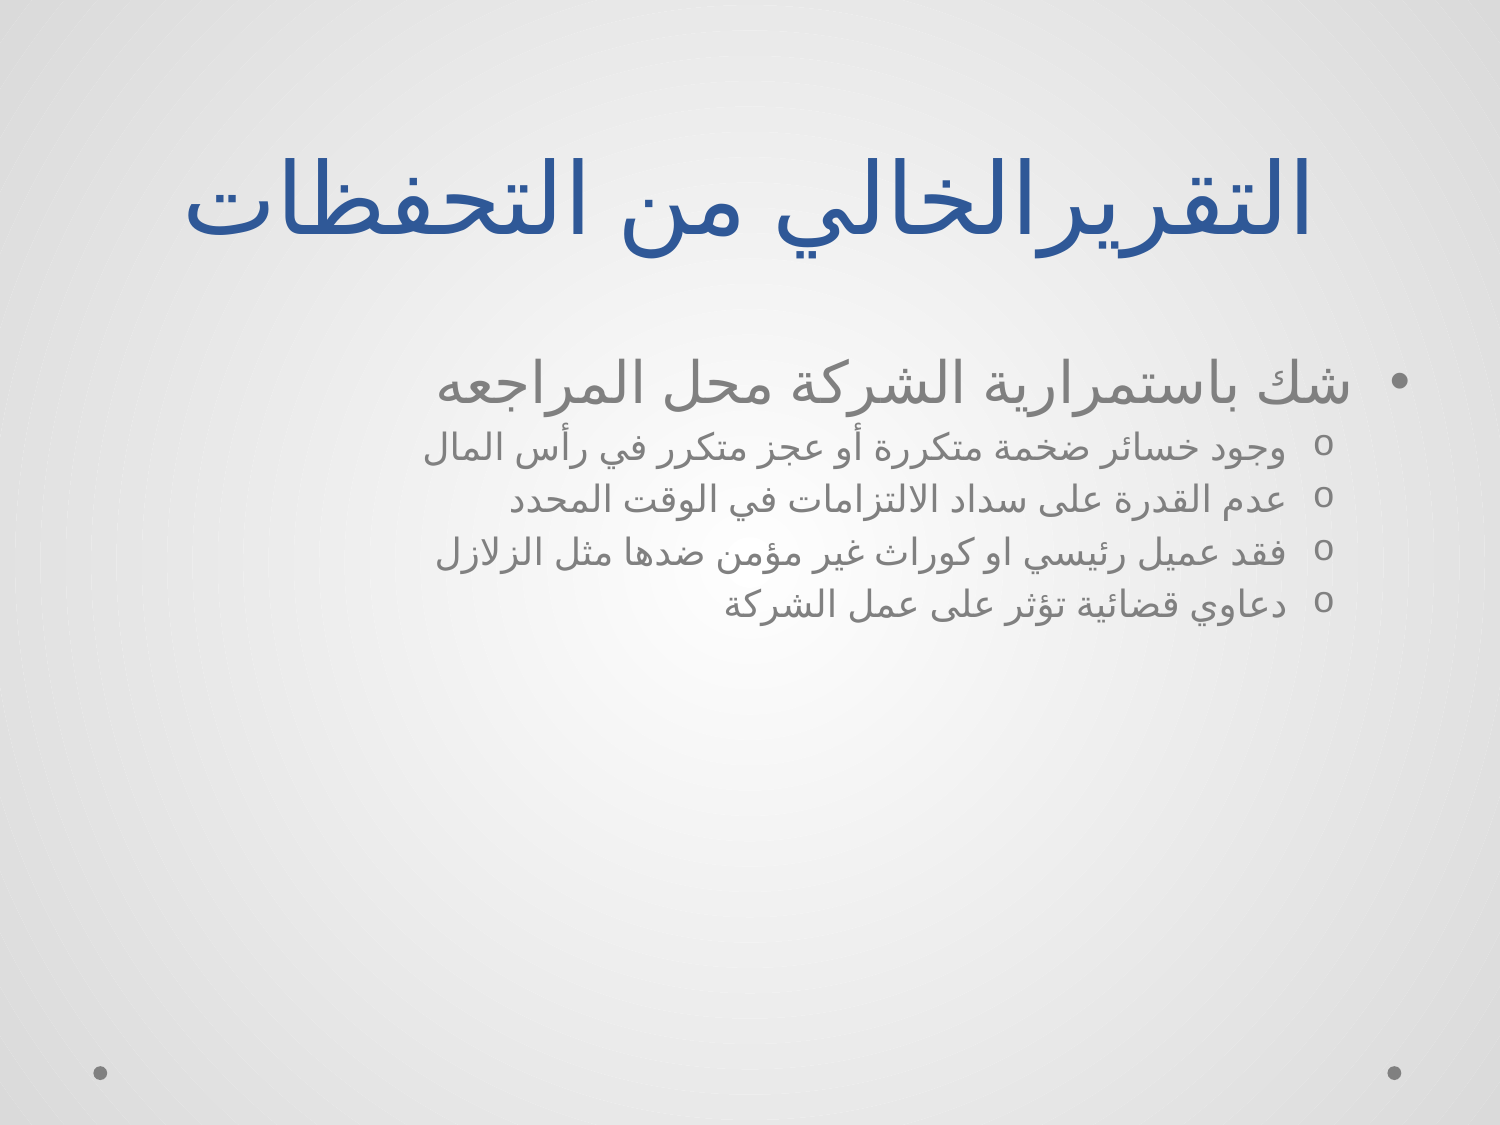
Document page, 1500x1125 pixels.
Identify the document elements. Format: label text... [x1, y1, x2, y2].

list شك باستمرارية الشركة محل المراجعه وجود خسائر ضخمة متكررة أو عجز متكرر في رأس المال عدم القدرة على سداد الالتزامات في الوقت المحدد فقد عميل رئيسي او كوراث غير مؤمن ضدها مثل الزلازل دعاوي قضائية تؤثر على عمل الشركة [75, 338, 1425, 1005]
title التقريرالخالي من التحفظات [75, 0, 1425, 263]
